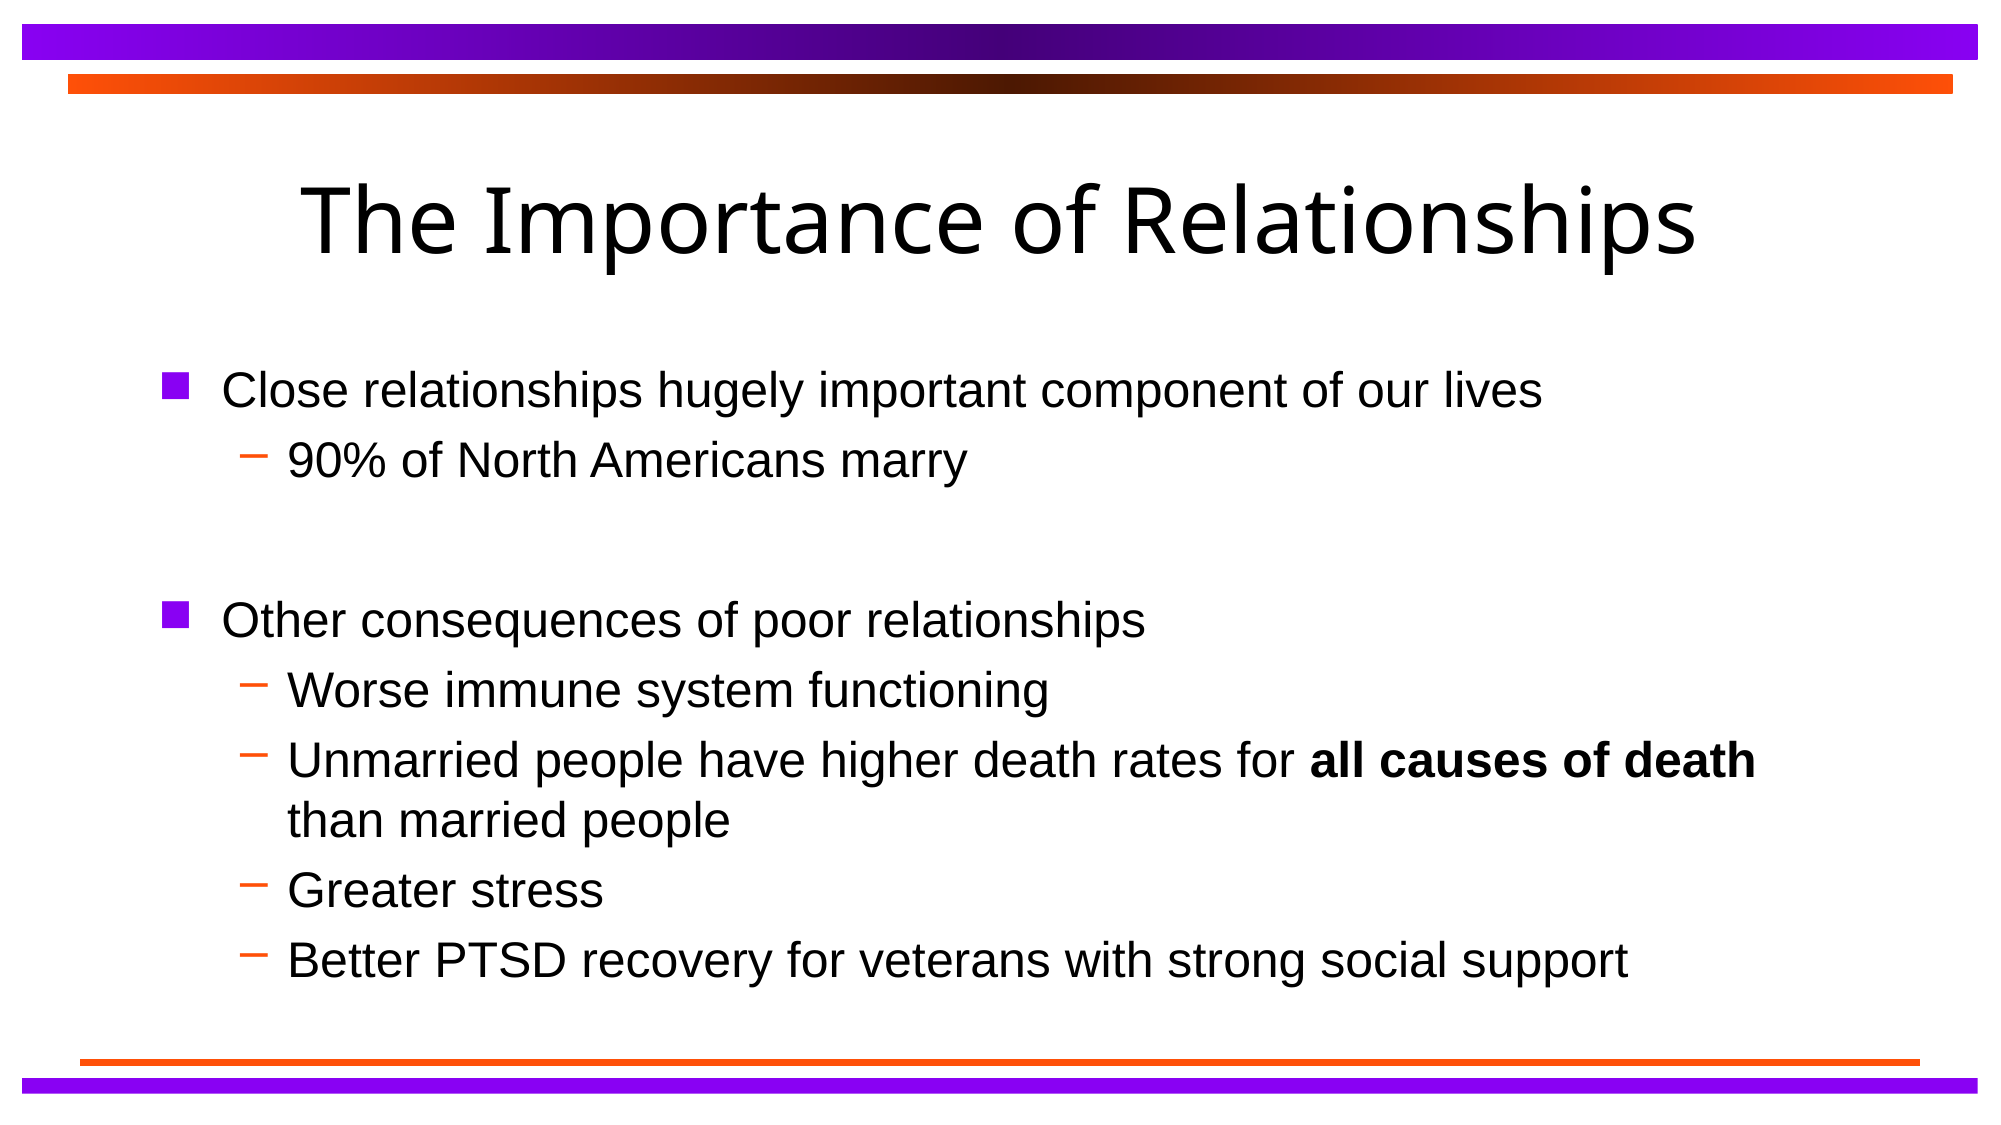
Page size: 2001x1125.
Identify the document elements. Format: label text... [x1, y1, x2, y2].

list Close relationships hugely important component of our lives 90% of North Americans marry Other consequences of poor relationships Worse immune system functioning Unmarried people have higher death rates for all causes of death than married people Greater stress Better PTSD recovery for veterans with strong social support [150, 350, 1850, 1025]
title The Importance of Relationships [150, 121, 1850, 313]
